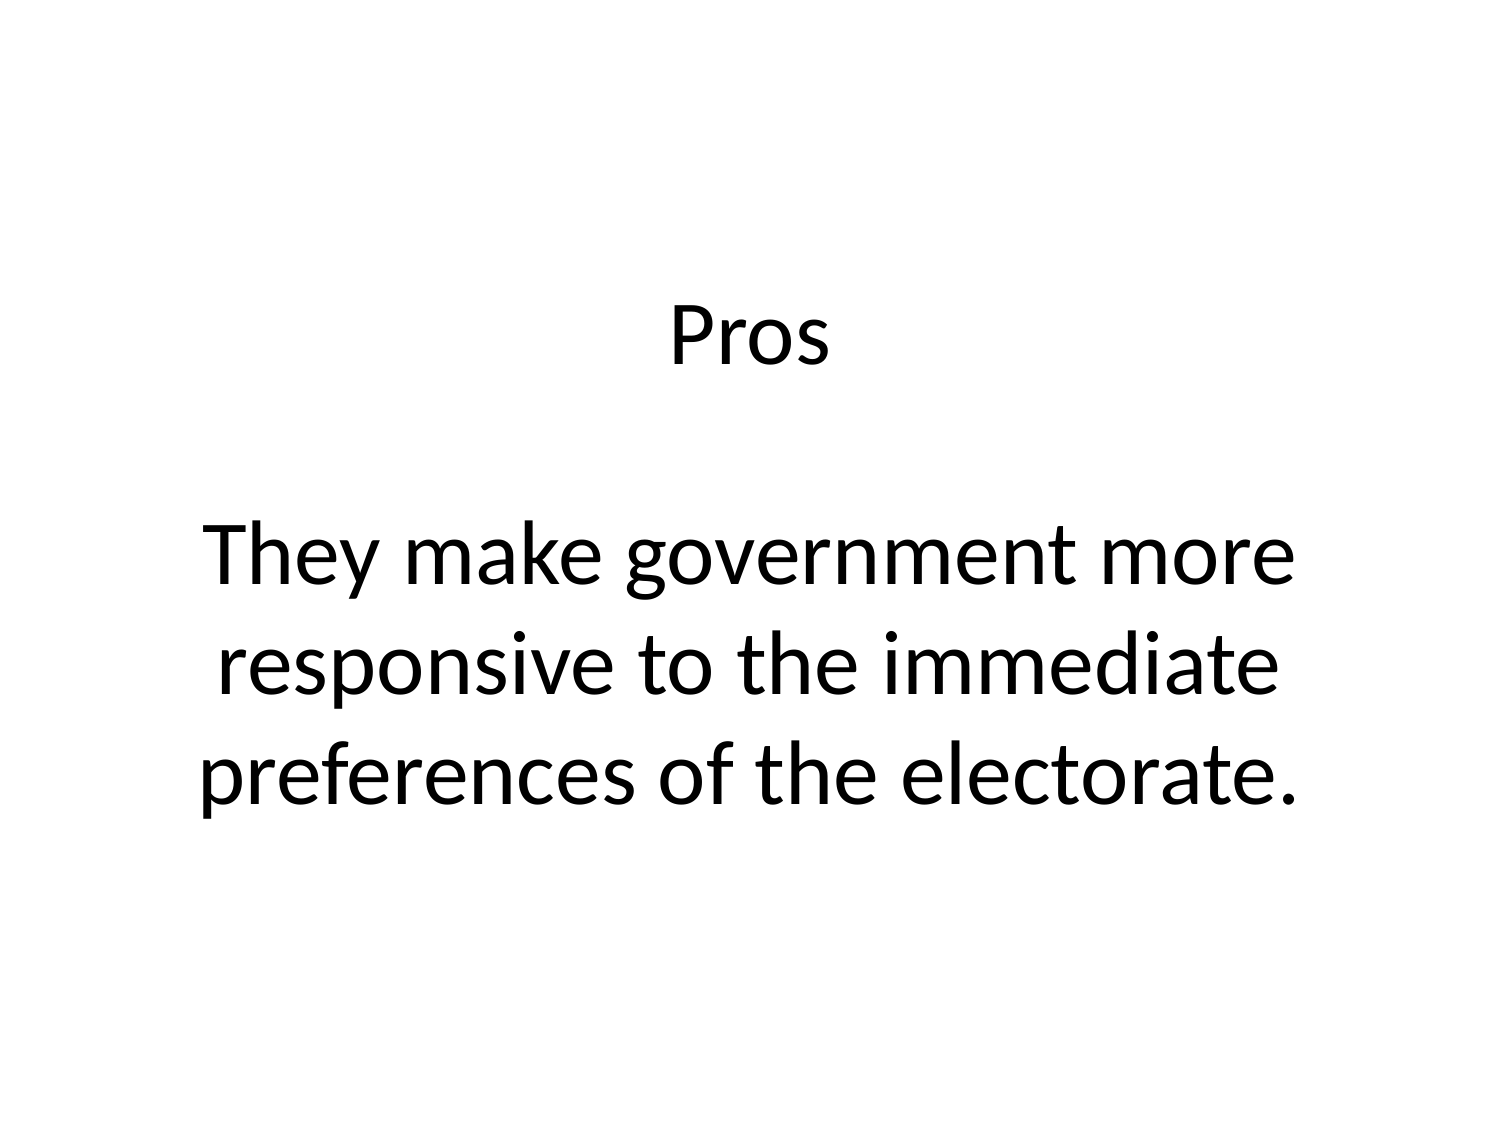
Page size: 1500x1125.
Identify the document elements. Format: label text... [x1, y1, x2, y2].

title Pros They make government more responsive to the immediate preferences of the electorate. [74, 44, 1426, 1051]
